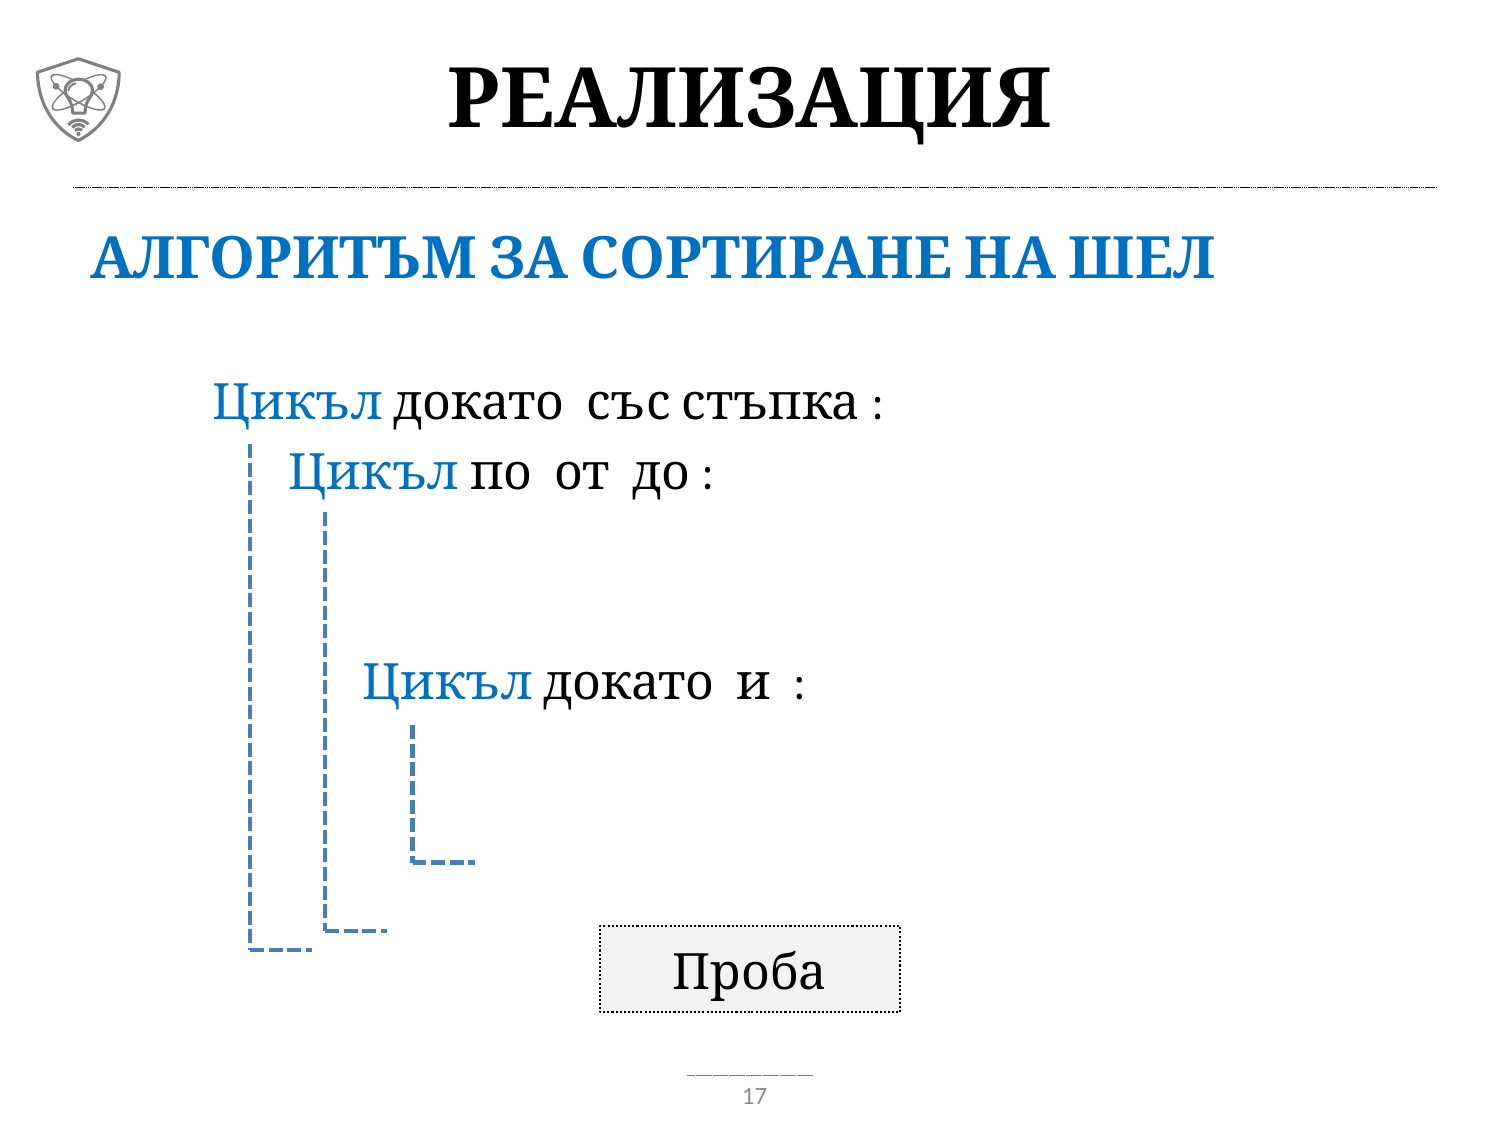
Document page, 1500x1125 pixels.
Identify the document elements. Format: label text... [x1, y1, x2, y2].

title Реализация [0, 0, 1500, 188]
slide_number 17 [579, 1065, 930, 1125]
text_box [249, 443, 313, 951]
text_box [412, 724, 476, 863]
text_box Проба [598, 924, 902, 1014]
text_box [324, 512, 388, 932]
